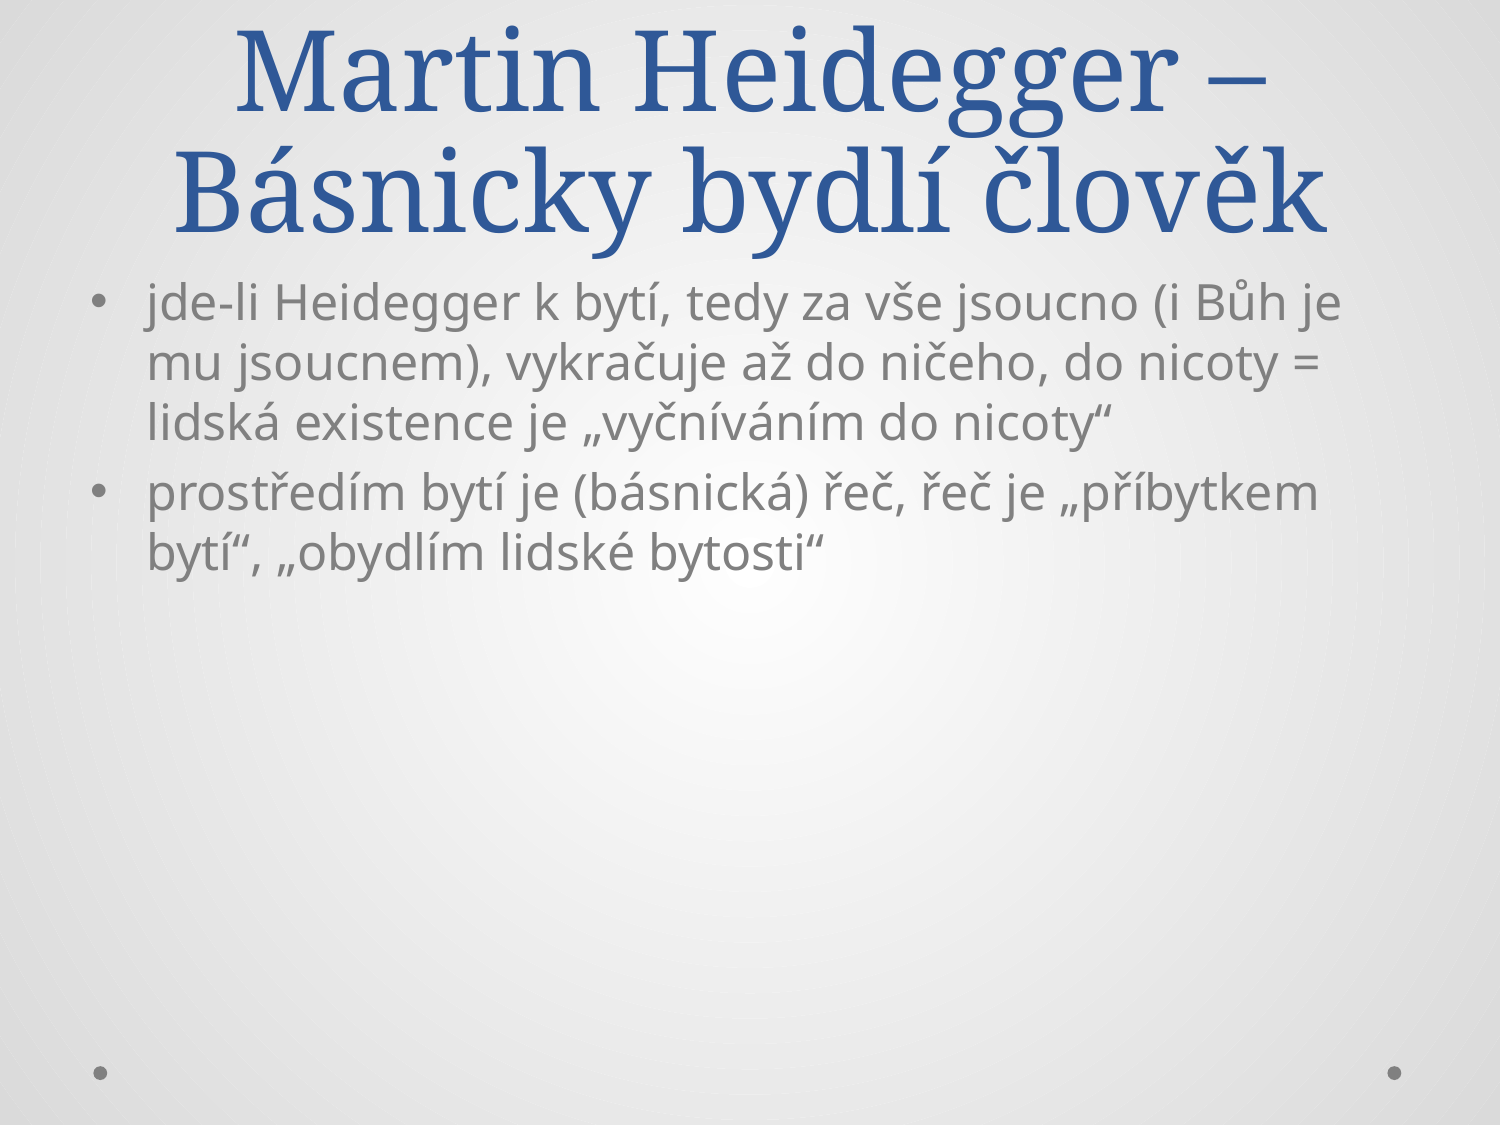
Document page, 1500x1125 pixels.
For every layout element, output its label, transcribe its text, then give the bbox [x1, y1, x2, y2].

title Martin Heidegger – Básnicky bydlí člověk [75, 0, 1425, 262]
list jde-li Heidegger k bytí, tedy za vše jsoucno (i Bůh je mu jsoucnem), vykračuje až do ničeho, do nicoty = lidská existence je „vyčníváním do nicoty“ prostředím bytí je (básnická) řeč, řeč je „příbytkem bytí“, „obydlím lidské bytosti“ [75, 262, 1425, 1005]
